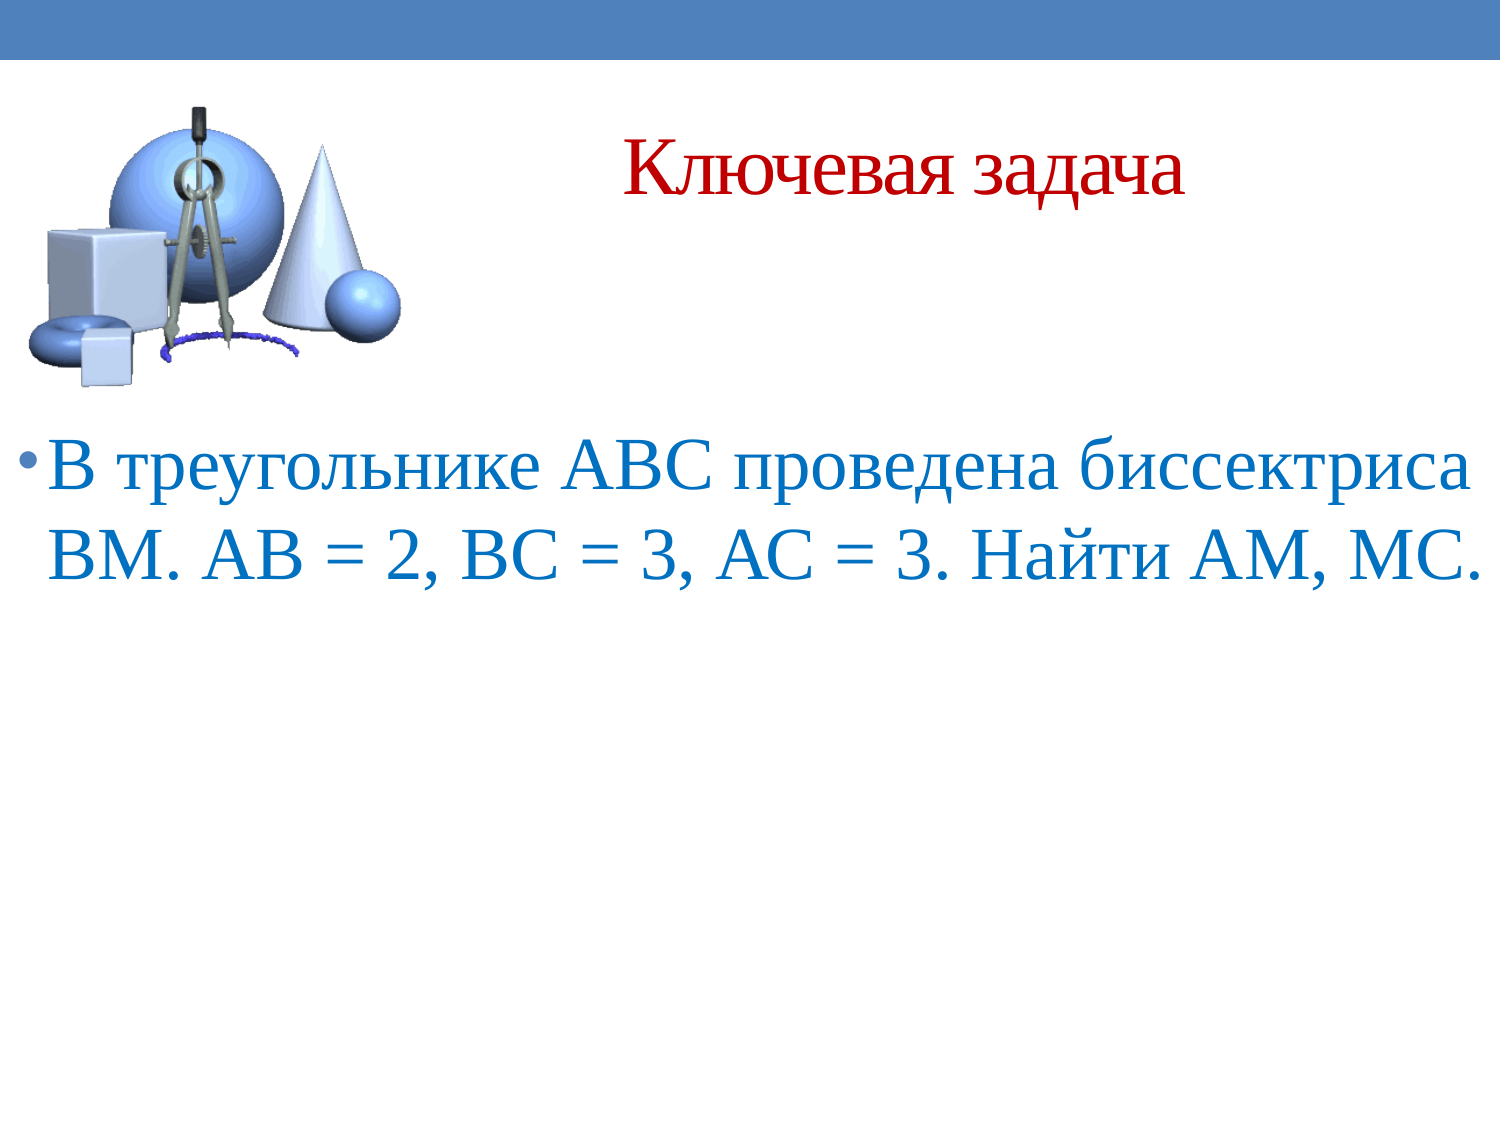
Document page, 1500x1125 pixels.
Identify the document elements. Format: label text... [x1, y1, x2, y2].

picture [2, 66, 409, 406]
title Ключевая задача [417, 90, 1425, 233]
list В треугольнике АВС проведена биссектриса ВМ. АВ = 2, ВС = 3, АС = 3. Найти АМ, МС. [2, 407, 1500, 646]
